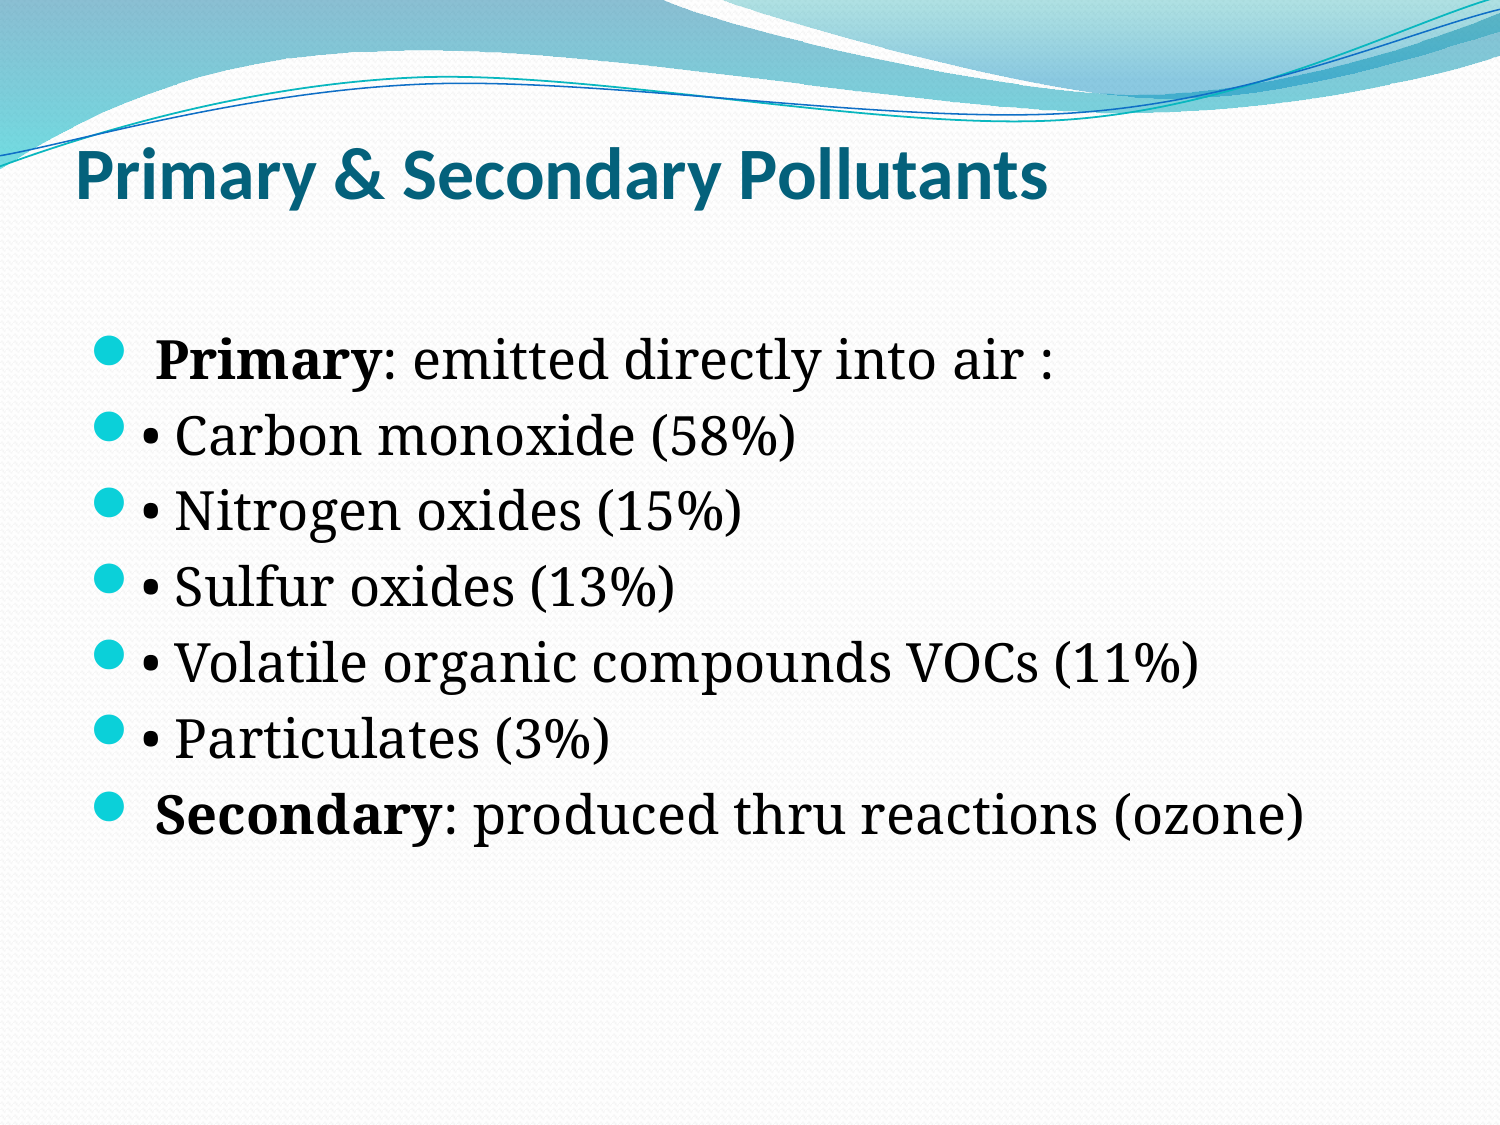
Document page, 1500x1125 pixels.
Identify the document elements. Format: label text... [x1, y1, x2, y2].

title Primary & Secondary Pollutants [75, 115, 1425, 303]
list Primary: emitted directly into air : • Carbon monoxide (58%) • Nitrogen oxides (15%) • Sulfur oxides (13%) • Volatile organic compounds VOCs (11%) • Particulates (3%) Secondary: produced thru reactions (ozone) [75, 317, 1425, 1038]
